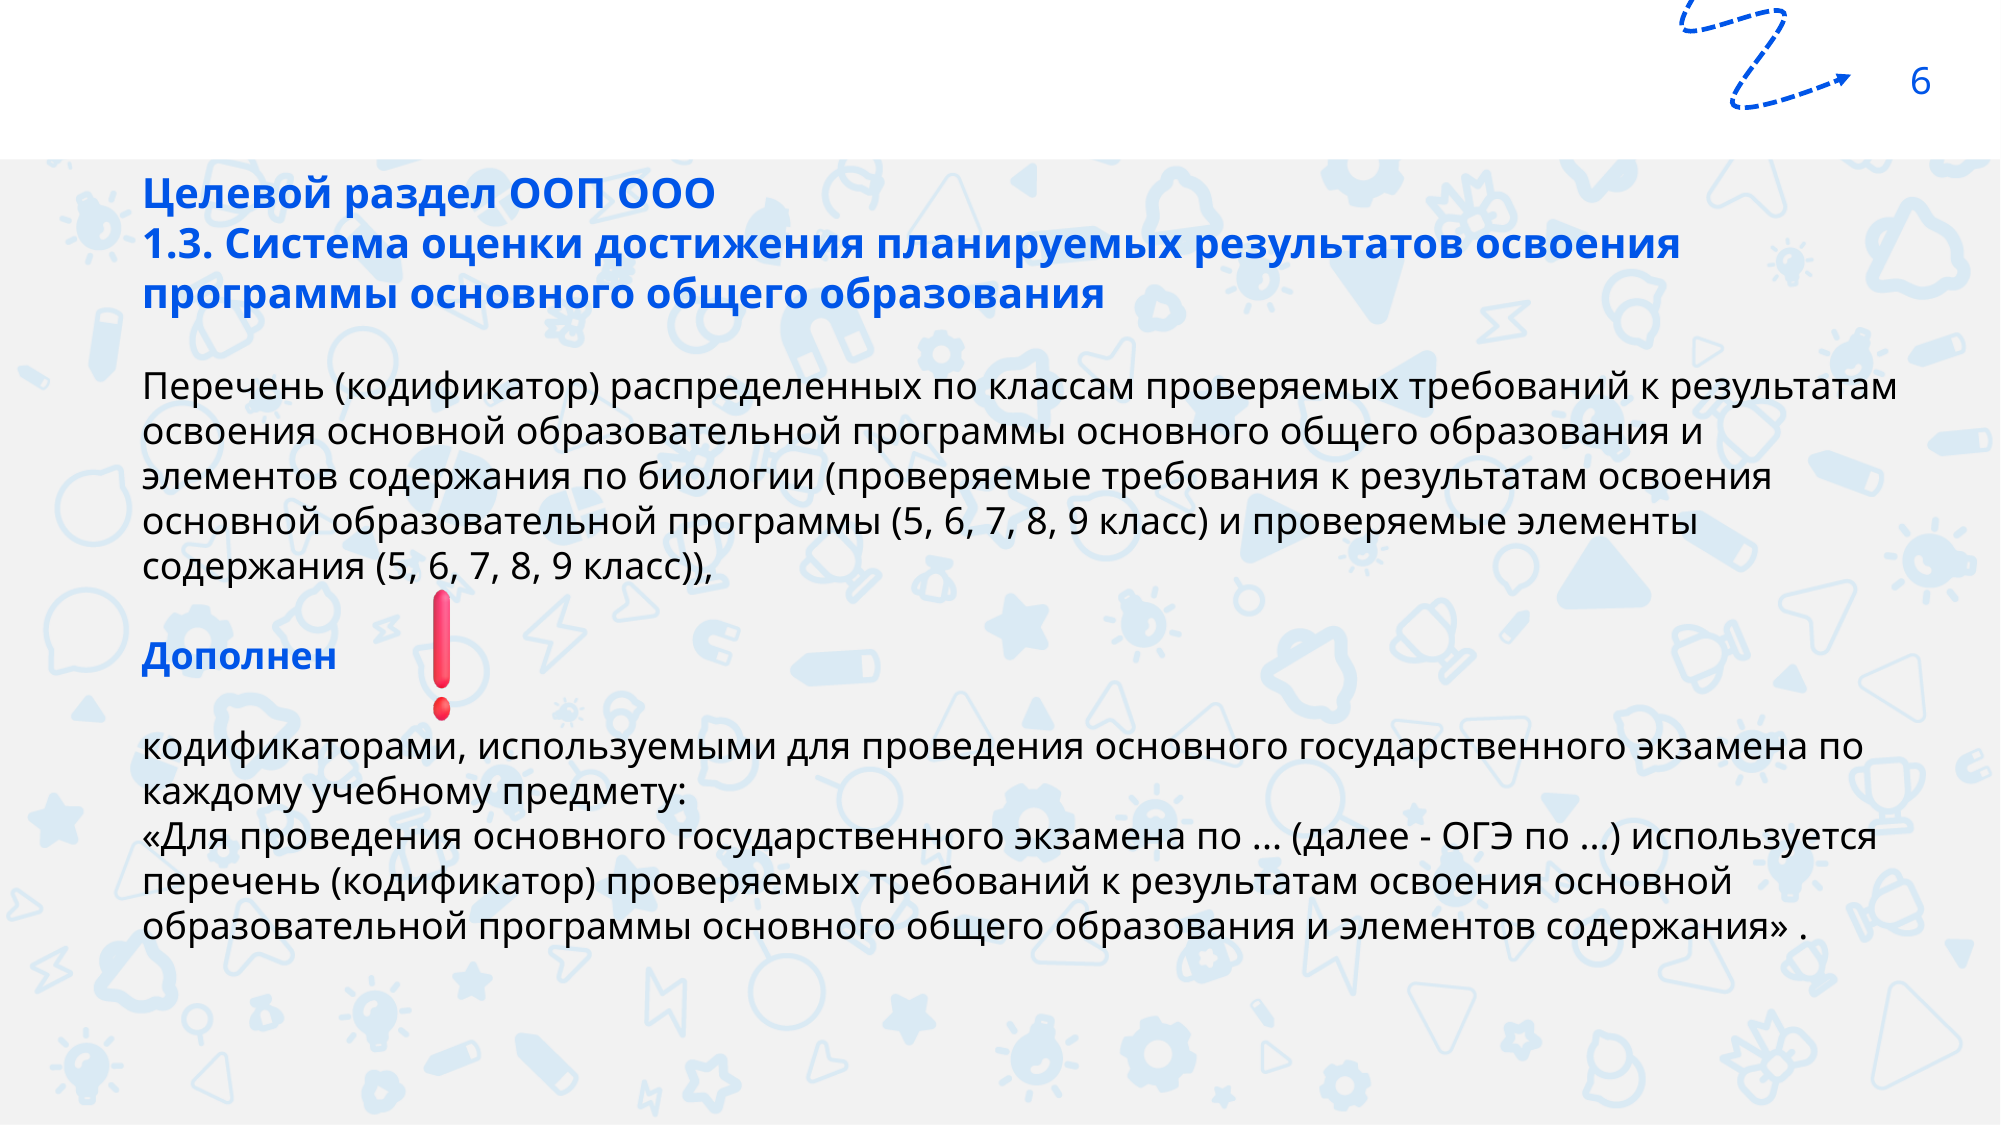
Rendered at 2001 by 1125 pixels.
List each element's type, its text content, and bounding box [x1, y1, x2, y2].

picture [0, 0, 2001, 1125]
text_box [0, 0, 2000, 160]
text_box Целевой раздел ООП ООО 1.3. Система оценки достижения планируемых результатов освоения программы основного общего образования Перечень (кодификатор) распределенных по классам проверяемых требований к результатам освоения основной образовательной программы основного общего образования и элементов содержания по биологии (проверяемые требования к результатам освоения основной образовательной программы (5, 6, 7, 8, 9 класс) и проверяемые элементы содержания (5, 6, 7, 8, 9 класс)), Дополнен кодификаторами, используемыми для проведения основного государственного экзамена по каждому учебному предмету: «Для проведения основного государственного экзамена по ... (далее - ОГЭ по ...) используется перечень (кодификатор) проверяемых требований к результатам освоения основной образовательной программы основного общего образования и элементов содержания» . [127, 160, 1922, 1095]
picture [388, 580, 496, 730]
